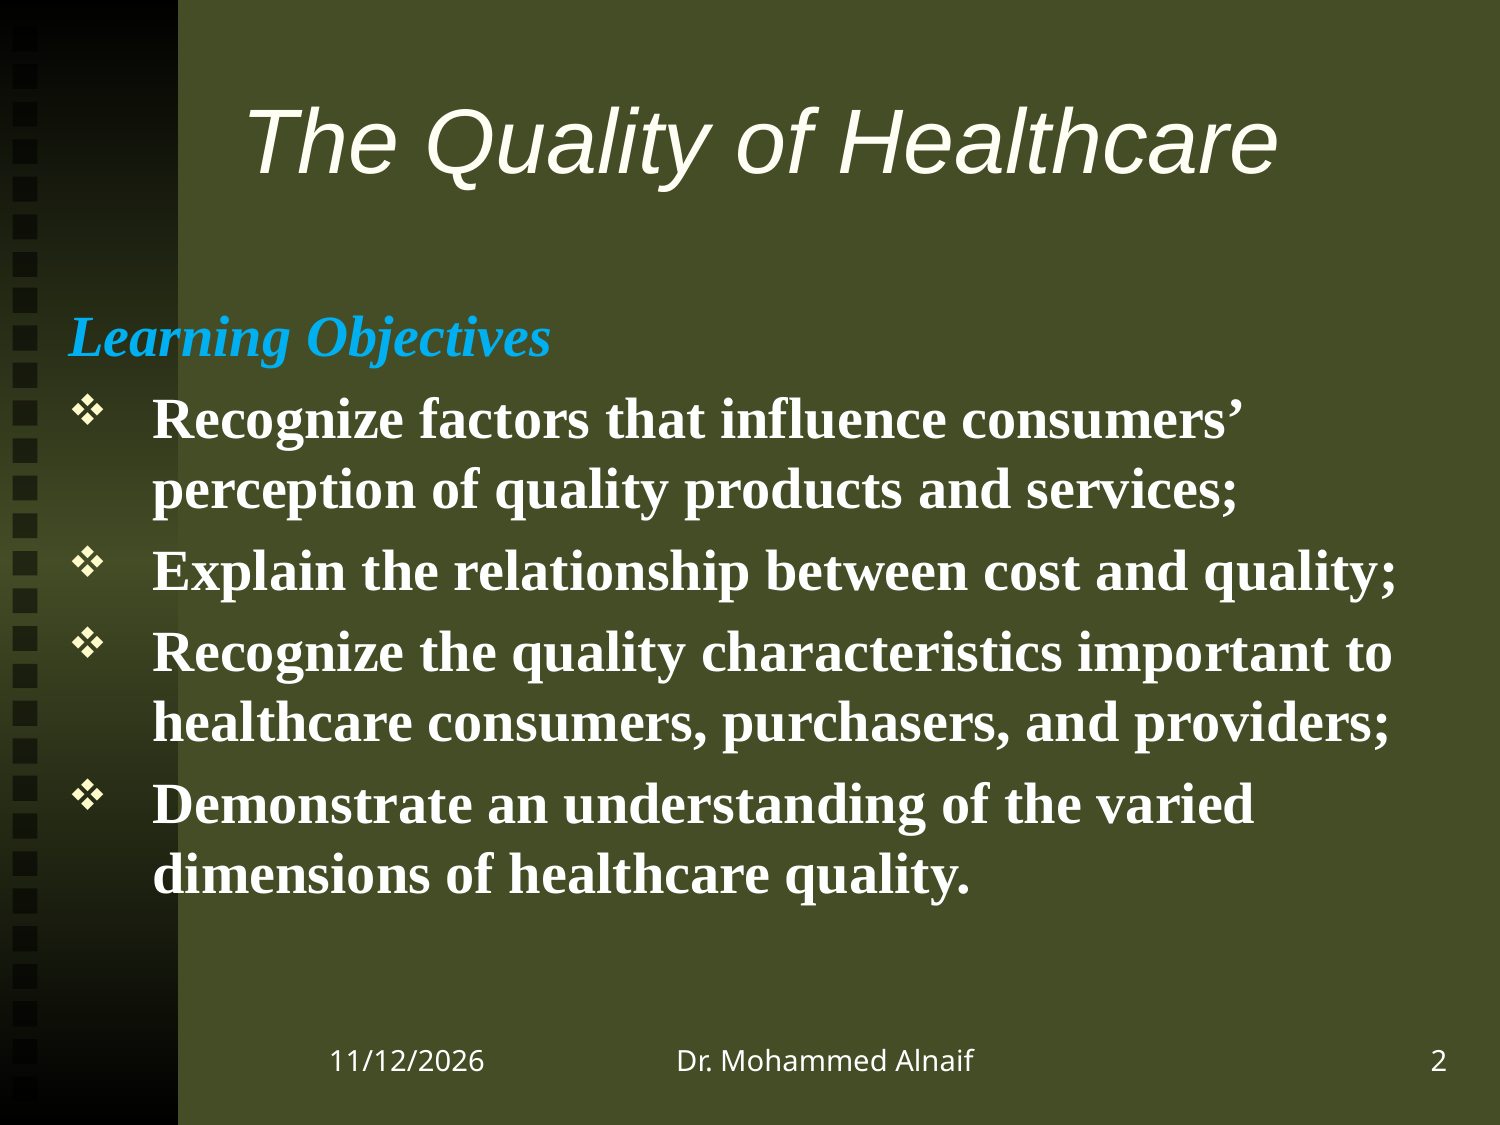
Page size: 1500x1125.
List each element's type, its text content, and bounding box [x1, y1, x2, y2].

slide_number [187, 1024, 501, 1101]
title The Quality of Healthcare [123, 42, 1400, 231]
footer Dr. Mohammed Alnaif [587, 1024, 1063, 1101]
slide_number 2 [1149, 1024, 1463, 1101]
subtitle Learning Objectives Recognize factors that influence consumers’ perception of quality products and services; Explain the relationship between cost and quality; Recognize the quality characteristics important to healthcare consumers, purchasers, and providers; Demonstrate an understanding of the varied dimensions of healthcare quality. [52, 290, 1436, 973]
